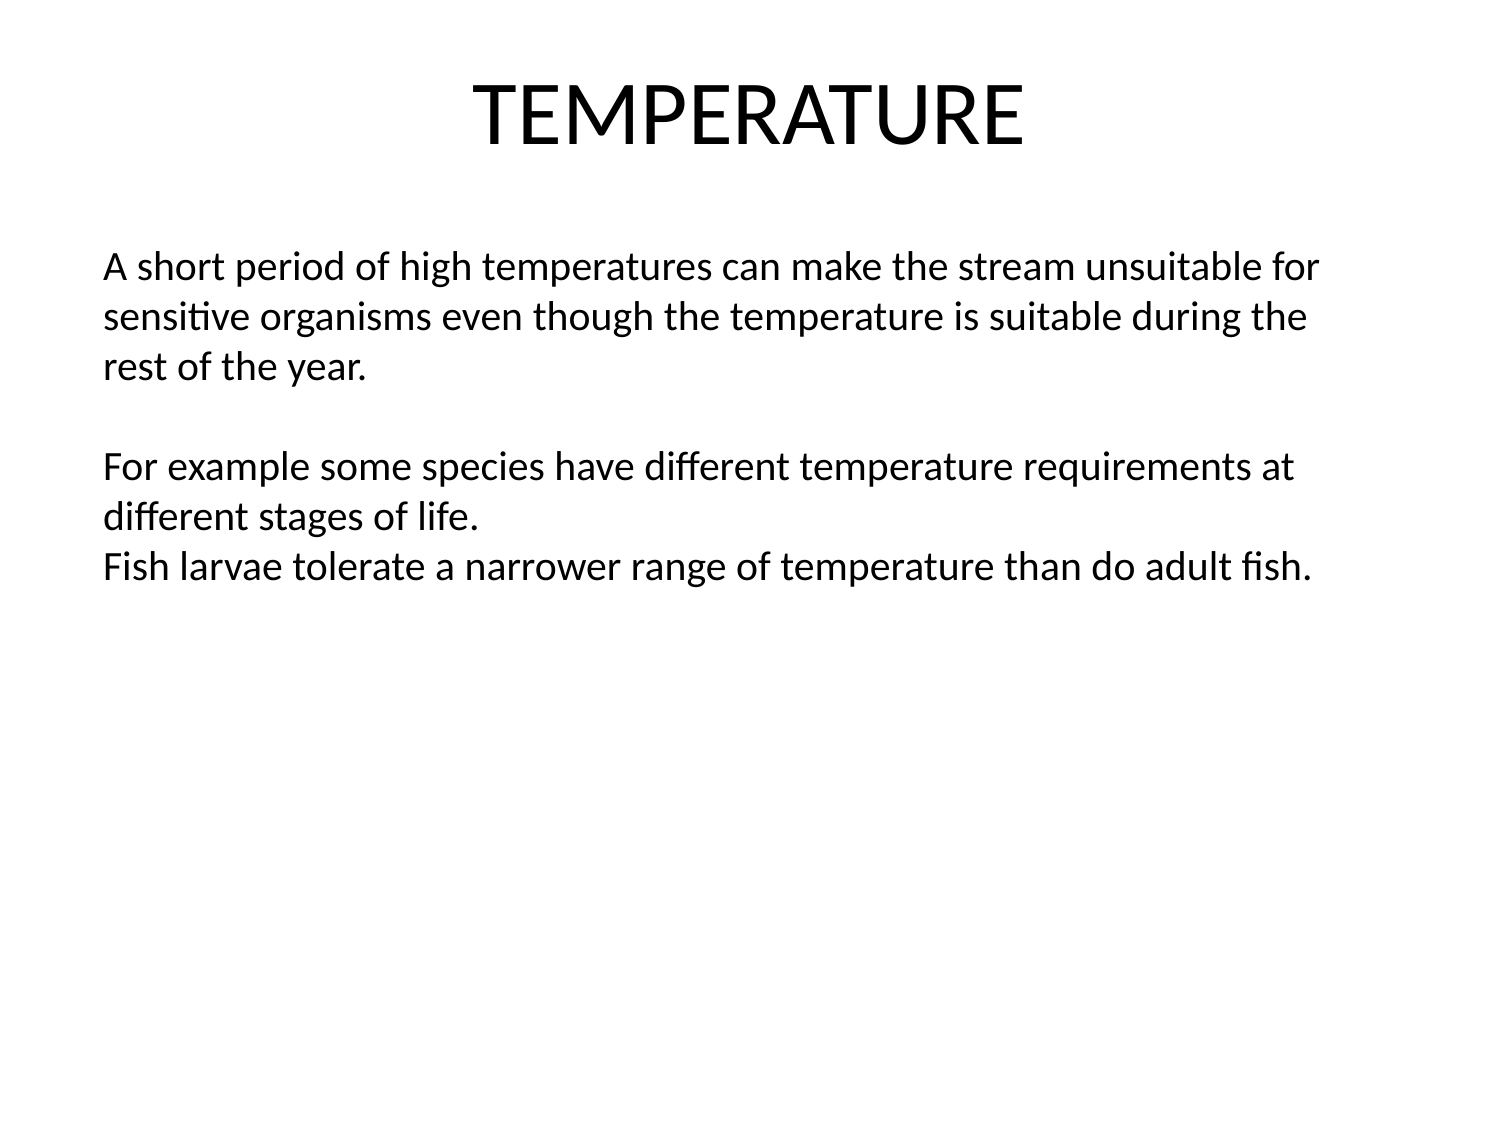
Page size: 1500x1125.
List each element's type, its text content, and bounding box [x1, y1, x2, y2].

text_box TEMPERATURE [74, 45, 1425, 233]
text_box A short period of high temperatures can make the stream unsuitable for sensitive organisms even though the temperature is suitable during the rest of the year. For example some species have different temperature requirements at different stages of life. Fish larvae tolerate a narrower range of temperature than do adult fish. [88, 231, 1365, 647]
